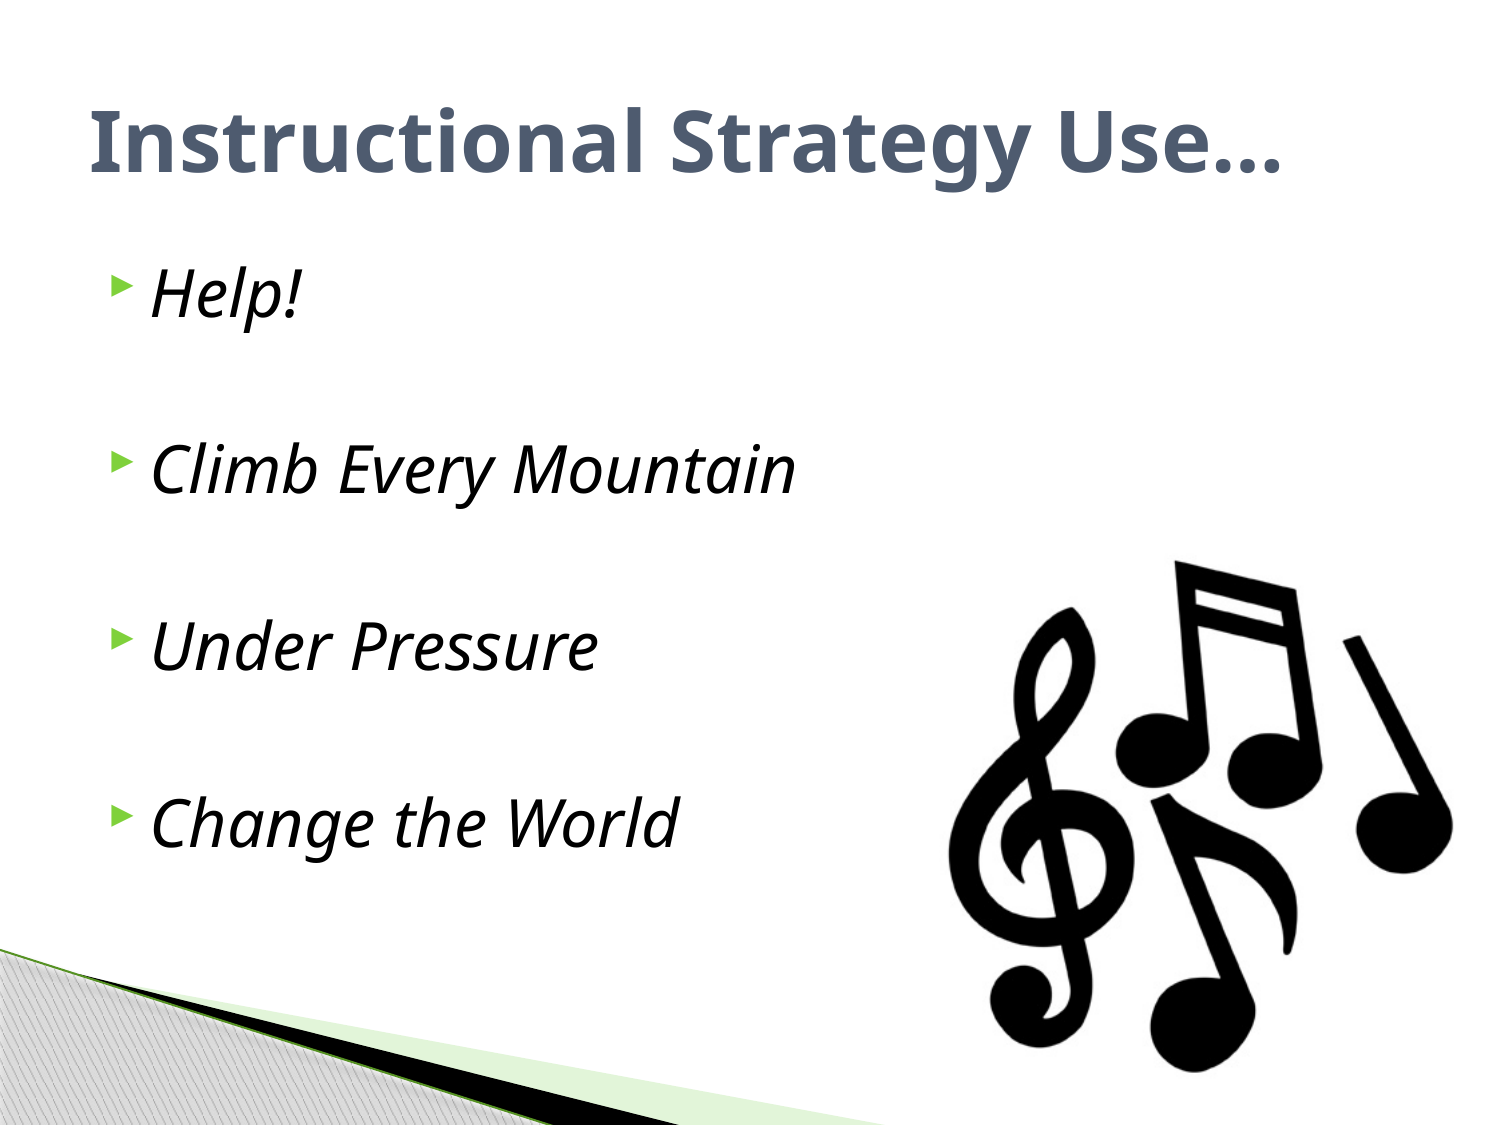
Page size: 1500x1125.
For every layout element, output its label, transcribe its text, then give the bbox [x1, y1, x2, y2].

picture [897, 522, 1500, 1125]
title Instructional Strategy Use… [75, 45, 1425, 233]
list Help! Climb Every Mountain Under Pressure Change the World [75, 243, 1425, 986]
